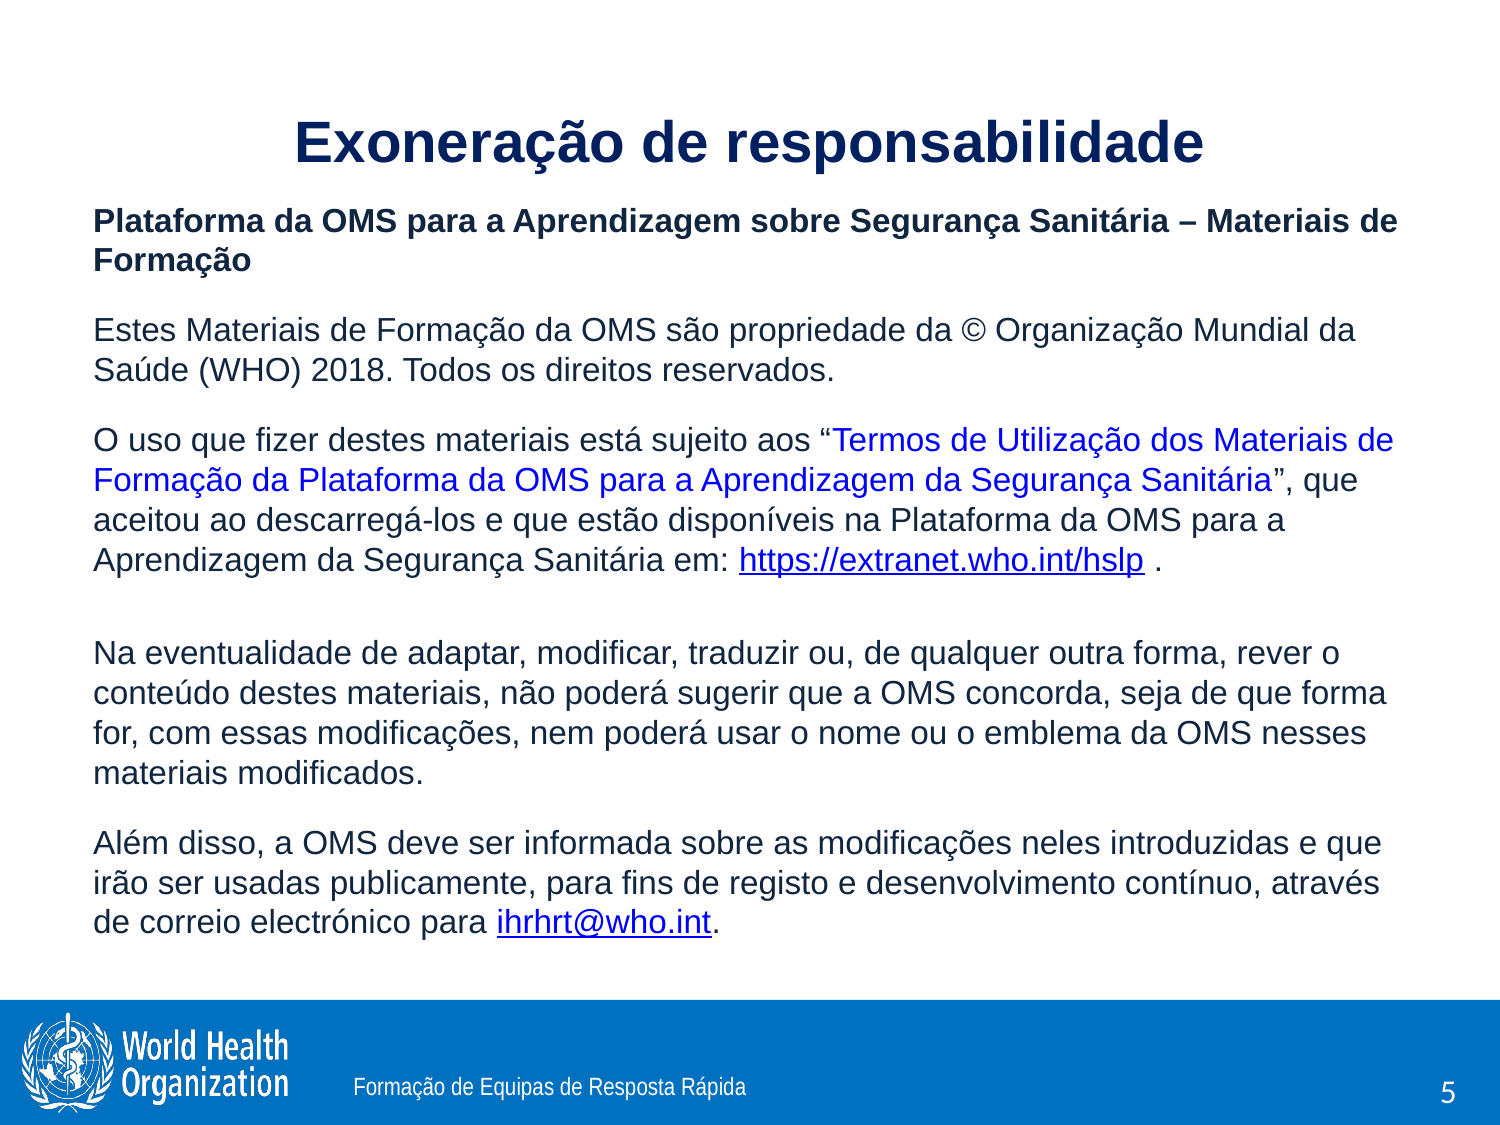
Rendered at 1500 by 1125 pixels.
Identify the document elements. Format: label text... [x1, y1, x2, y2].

picture [21, 1012, 288, 1113]
text_box Plataforma da OMS para a Aprendizagem sobre Segurança Sanitária – Materiais de Formação Estes Materiais de Formação da OMS são propriedade da © Organização Mundial da Saúde (WHO) 2018. Todos os direitos reservados. O uso que fizer destes materiais está sujeito aos “Termos de Utilização dos Materiais de Formação da Plataforma da OMS para a Aprendizagem da Segurança Sanitária”, que aceitou ao descarregá-los e que estão disponíveis na Plataforma da OMS para a Aprendizagem da Segurança Sanitária em: https://extranet.who.int/hslp . Na eventualidade de adaptar, modificar, traduzir ou, de qualquer outra forma, rever o conteúdo destes materiais, não poderá sugerir que a OMS concorda, seja de que forma for, com essas modificações, nem poderá usar o nome ou o emblema da OMS nesses materiais modificados. Além disso, a OMS deve ser informada sobre as modificações neles introduzidas e que irão ser usadas publicamente, para fins de registo e desenvolvimento contínuo, através de correio electrónico para ihrhrt@who.int. [78, 191, 1429, 934]
title Exoneração de responsabilidade [75, 45, 1425, 233]
